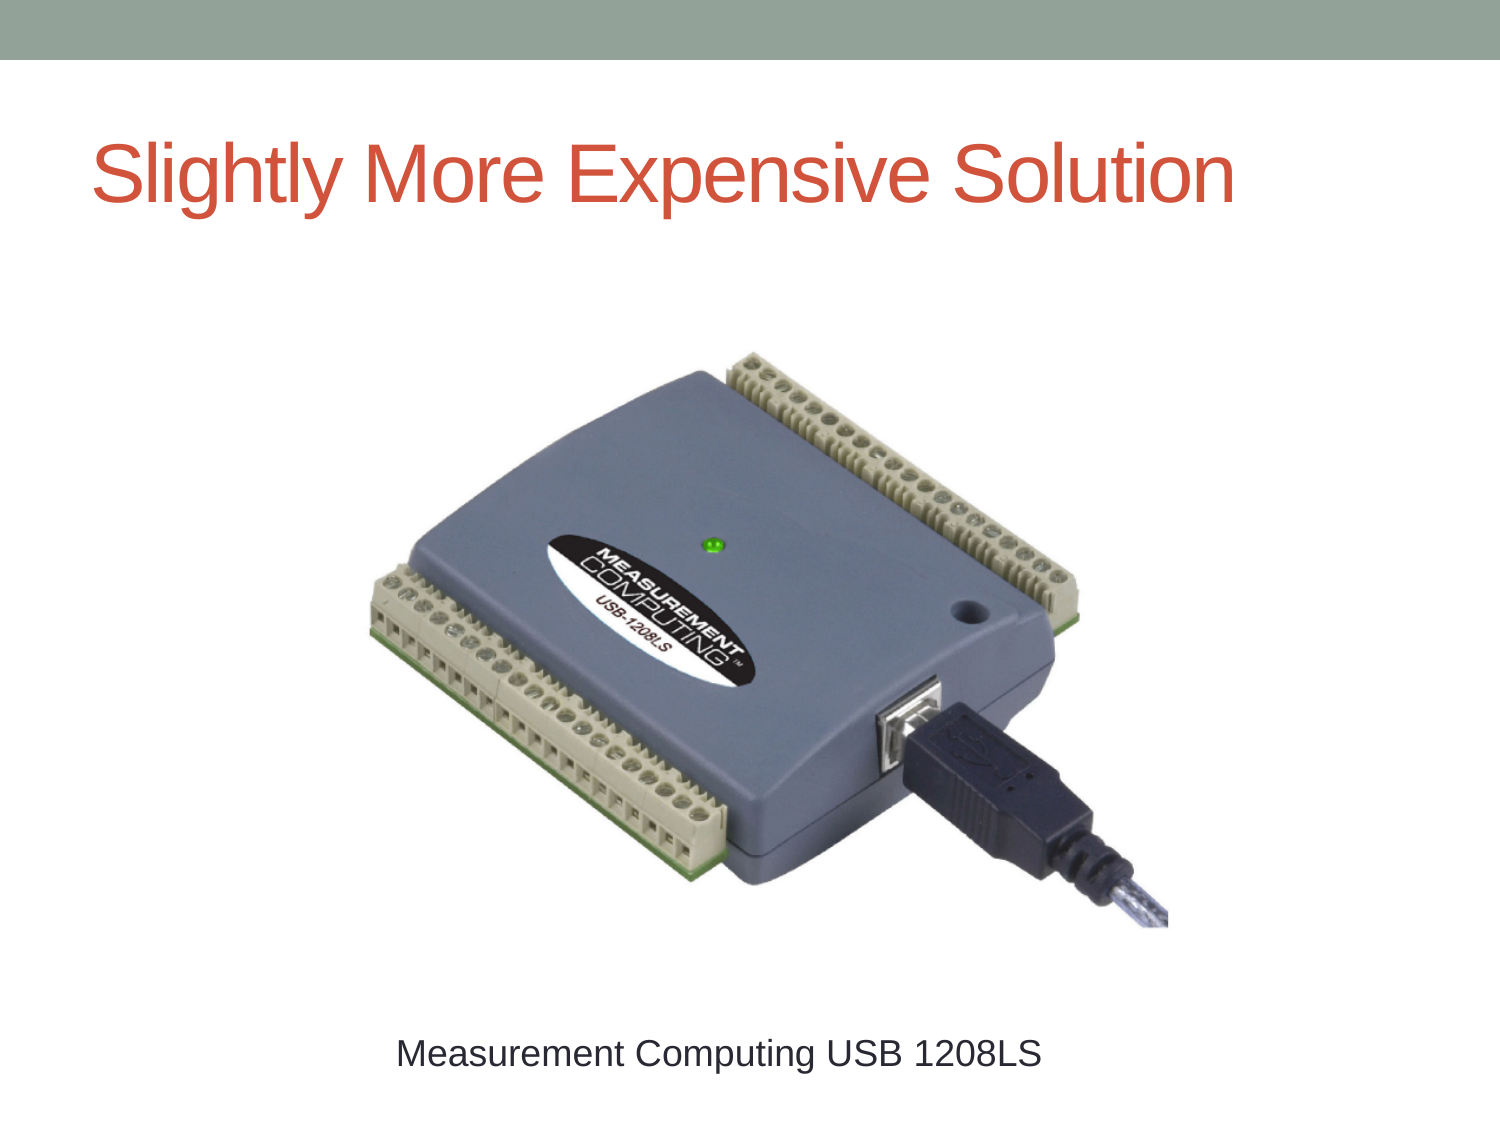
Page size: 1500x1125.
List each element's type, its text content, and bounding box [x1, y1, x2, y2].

title Slightly More Expensive Solution [75, 87, 1425, 250]
picture [312, 337, 1180, 954]
text_box Measurement Computing USB 1208LS [381, 1021, 1058, 1082]
